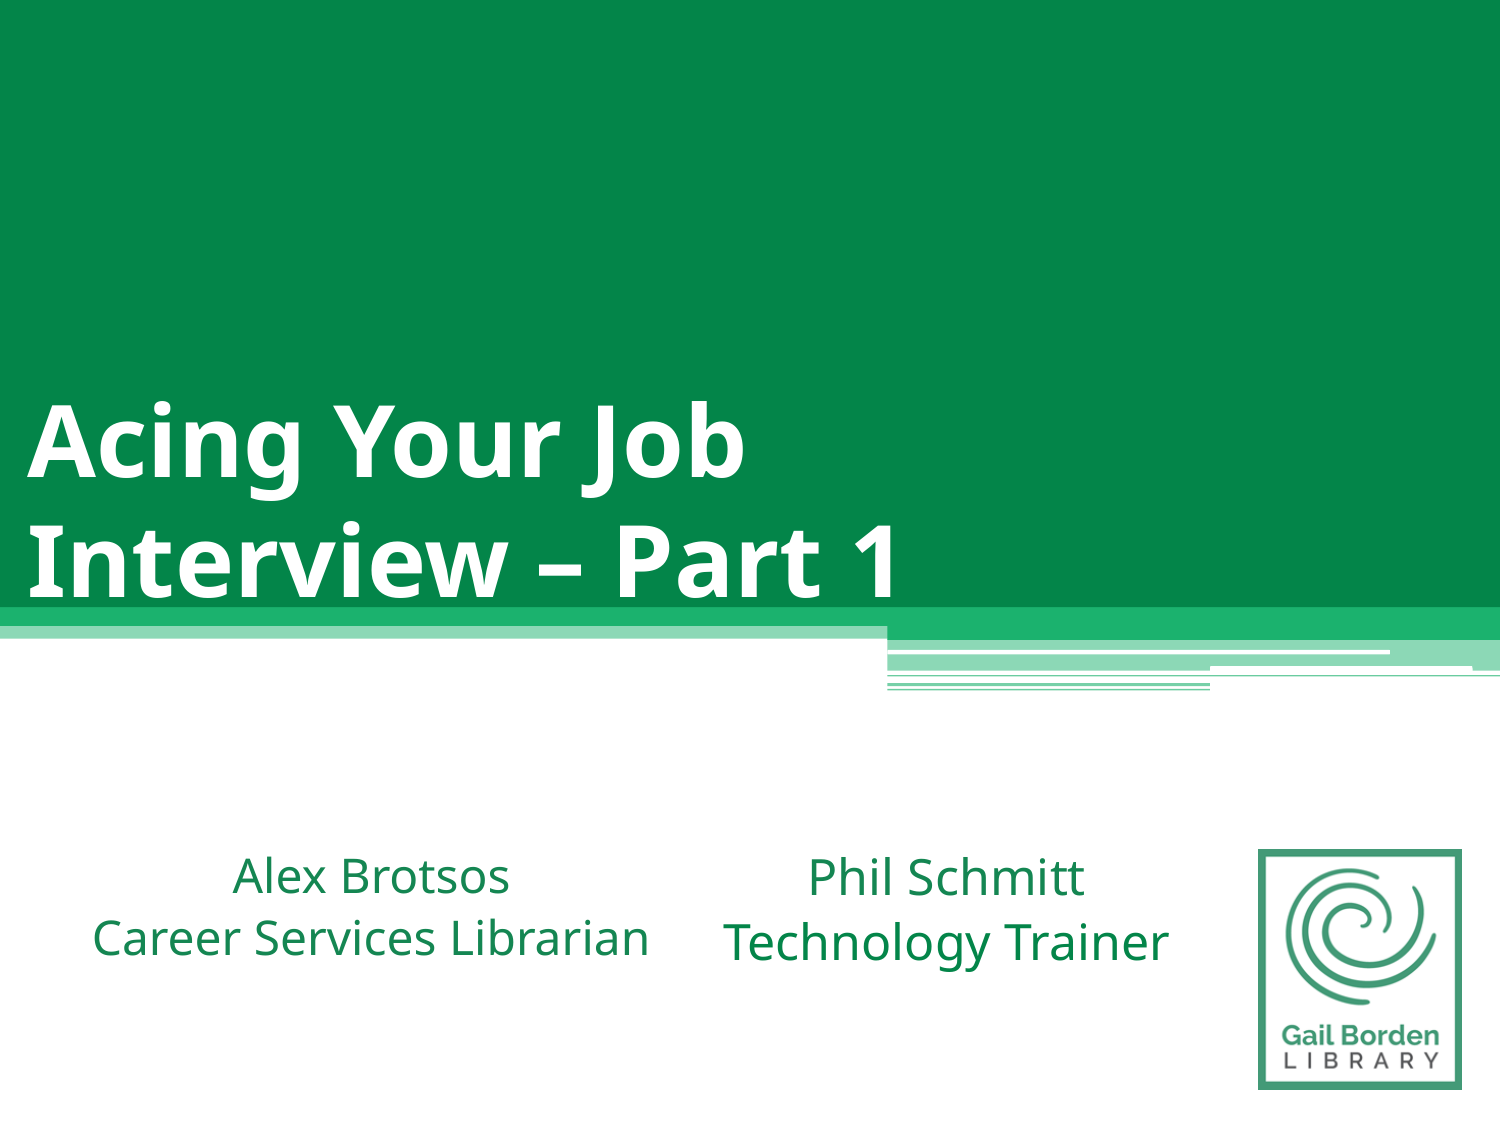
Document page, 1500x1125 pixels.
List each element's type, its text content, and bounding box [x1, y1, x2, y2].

subtitle Alex Brotsos Career Services Librarian [60, 838, 675, 989]
picture [1258, 849, 1462, 1090]
title Acing Your Job Interview – Part 1 [12, 262, 1088, 625]
text_box Phil Schmitt Technology Trainer [698, 838, 1188, 989]
